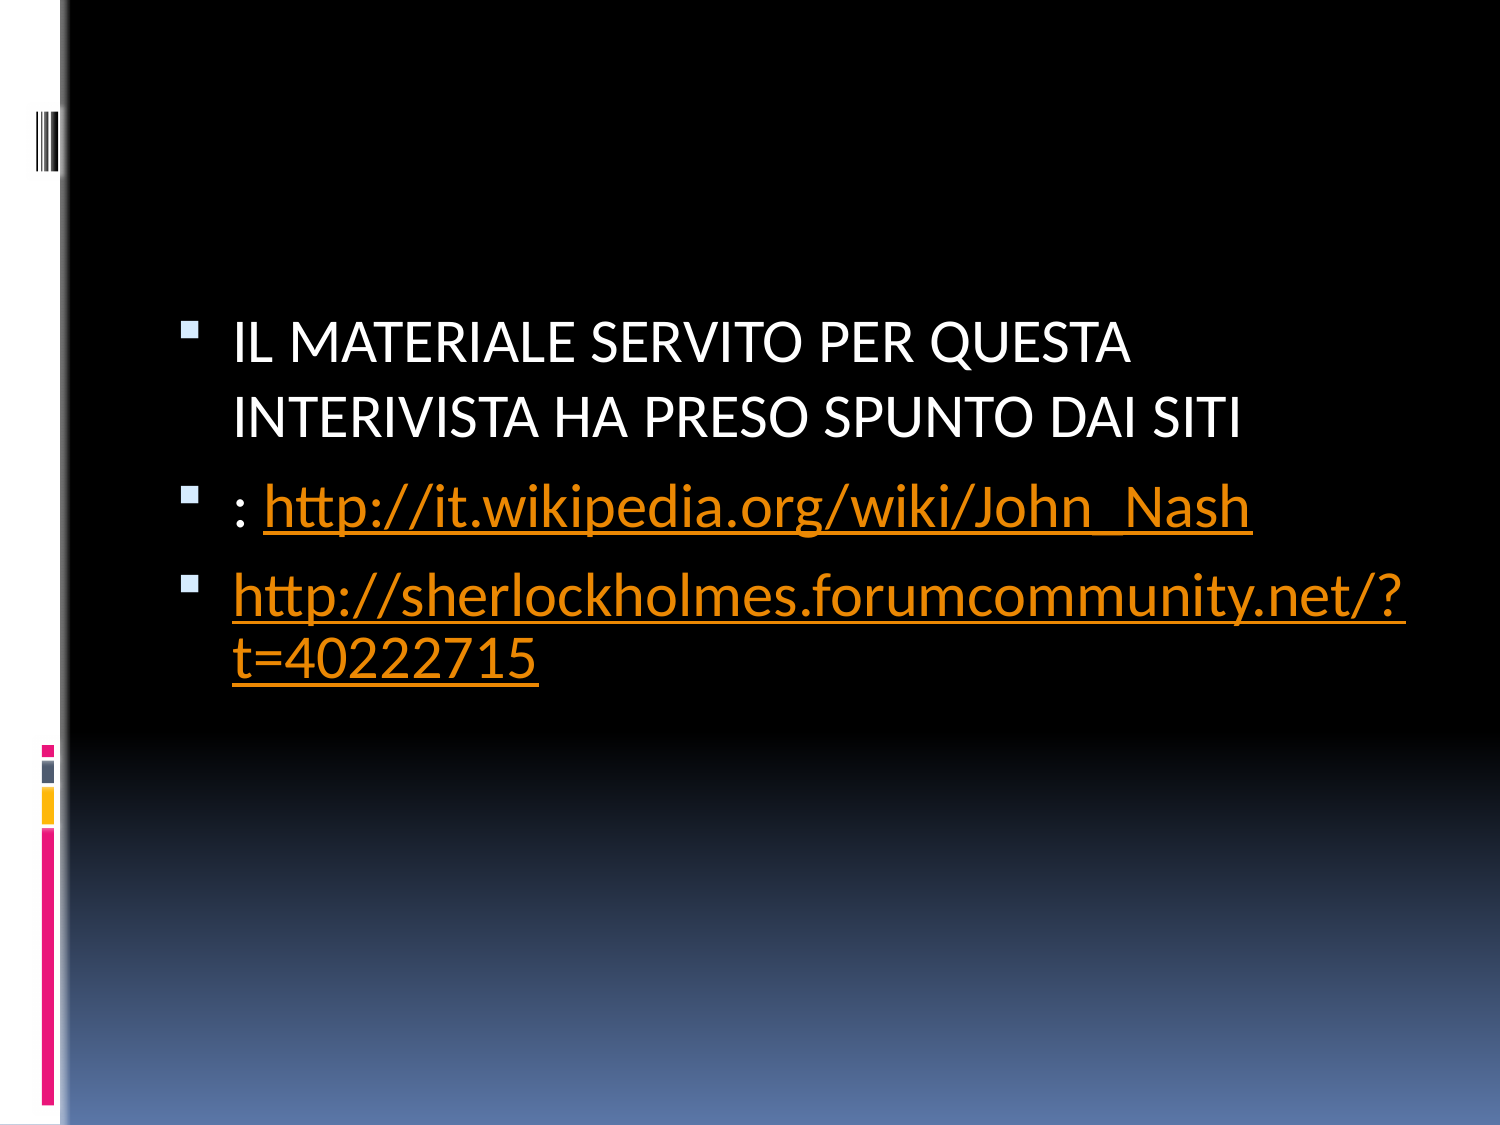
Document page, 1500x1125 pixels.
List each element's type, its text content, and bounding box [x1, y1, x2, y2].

list IL MATERIALE SERVITO PER QUESTA INTERIVISTA HA PRESO SPUNTO DAI SITI : http://it.wikipedia.org/wiki/John_Nash http://sherlockholmes.forumcommunity.net/?t=40222715 [150, 113, 1425, 1043]
